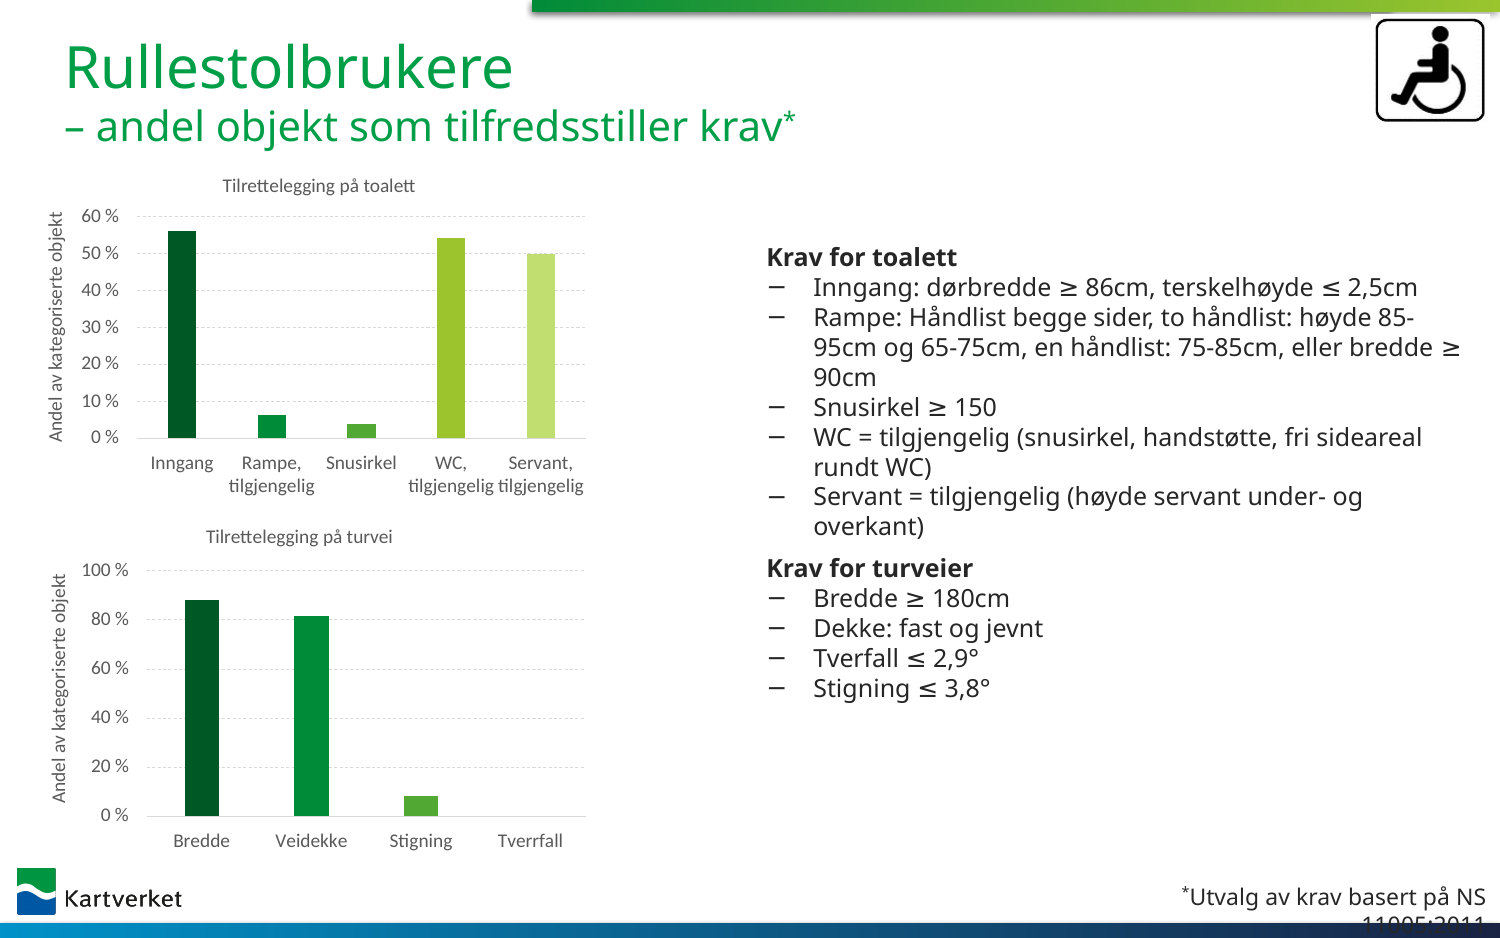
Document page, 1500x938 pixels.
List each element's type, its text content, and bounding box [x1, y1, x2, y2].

text_box Rullestolbrukere – andel objekt som tilfredsstiller krav* [49, 14, 1431, 158]
text_box Krav for turveier Bredde ≥ 180cm Dekke: fast og jevnt Tverfall ≤ 2,9° Stigning ≤ 3,8° [751, 545, 1483, 710]
picture [1371, 13, 1491, 127]
picture [41, 166, 598, 505]
text_box Krav for toalett Inngang: dørbredde ≥ 86cm, terskelhøyde ≤ 2,5cm Rampe: Håndlist begge sider, to håndlist: høyde 85-95cm og 65-75cm, en håndlist: 75-85cm, eller bredde ≥ 90cm Snusirkel ≥ 150 WC = tilgjengelig (snusirkel, handstøtte, fri sideareal rundt WC) Servant = tilgjengelig (høyde servant under- og overkant) [751, 234, 1483, 545]
text_box *Utvalg av krav basert på NS 11005:2011 [1068, 873, 1500, 938]
picture [41, 520, 597, 859]
